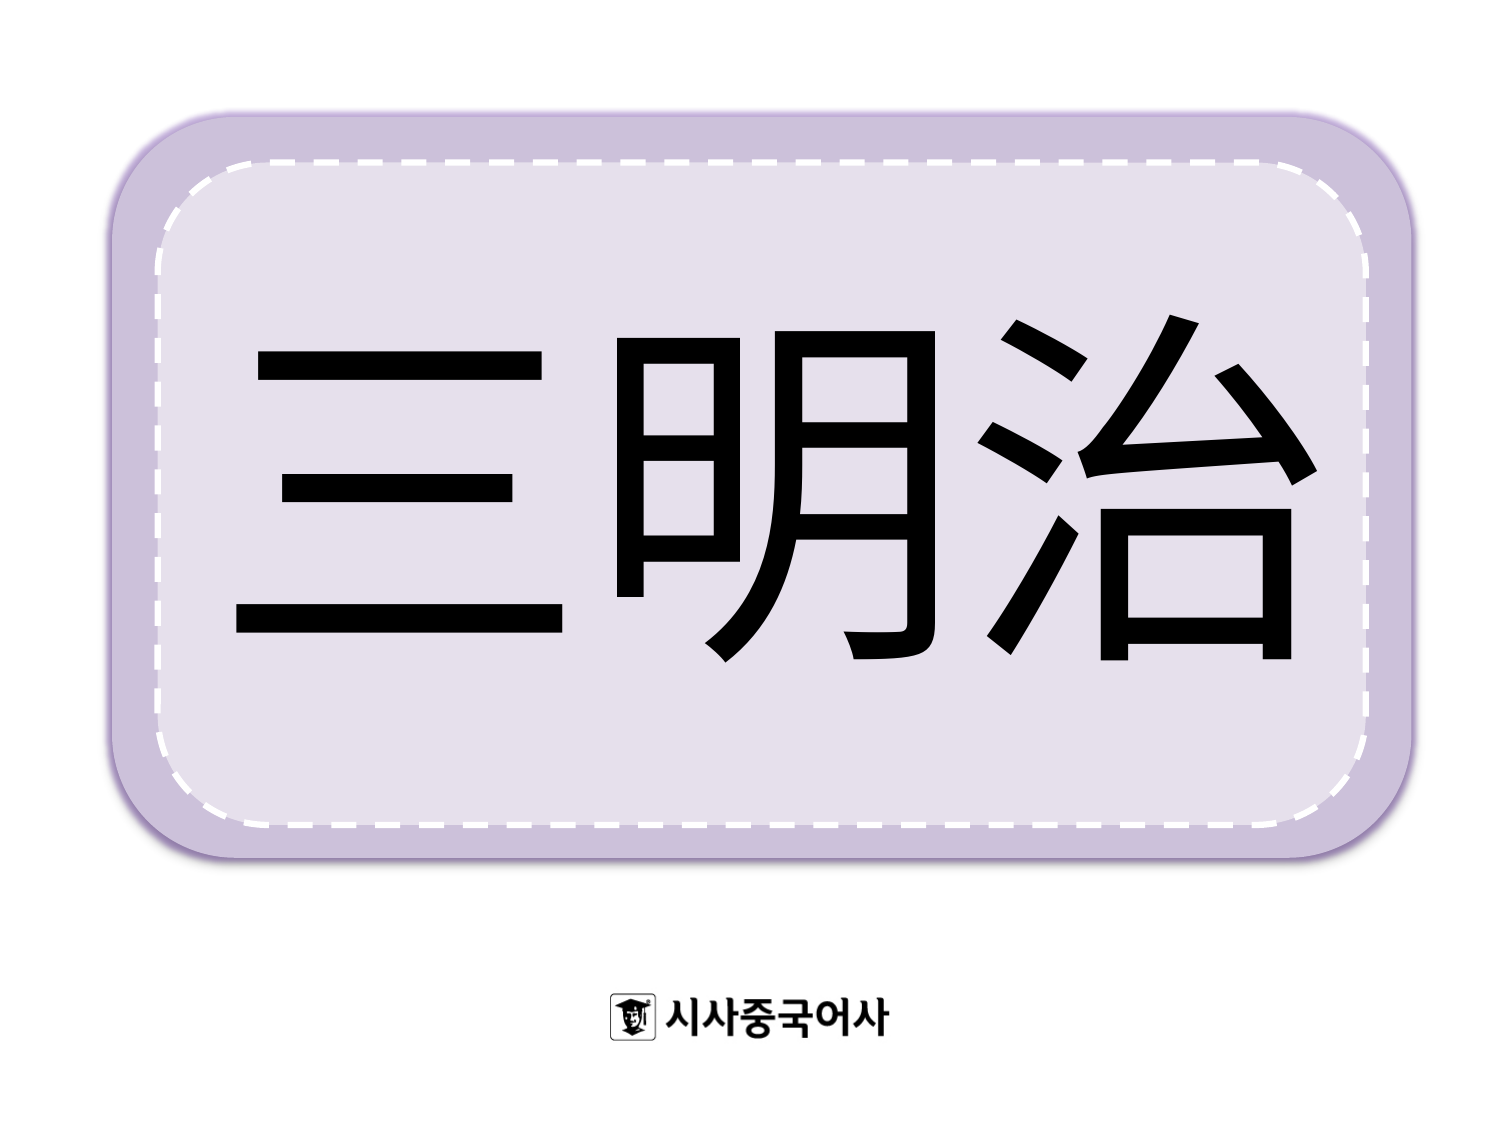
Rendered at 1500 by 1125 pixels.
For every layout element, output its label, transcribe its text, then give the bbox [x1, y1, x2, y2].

text_box [162, 160, 1371, 824]
picture [602, 987, 898, 1047]
text_box 三明治 [171, 149, 1380, 812]
